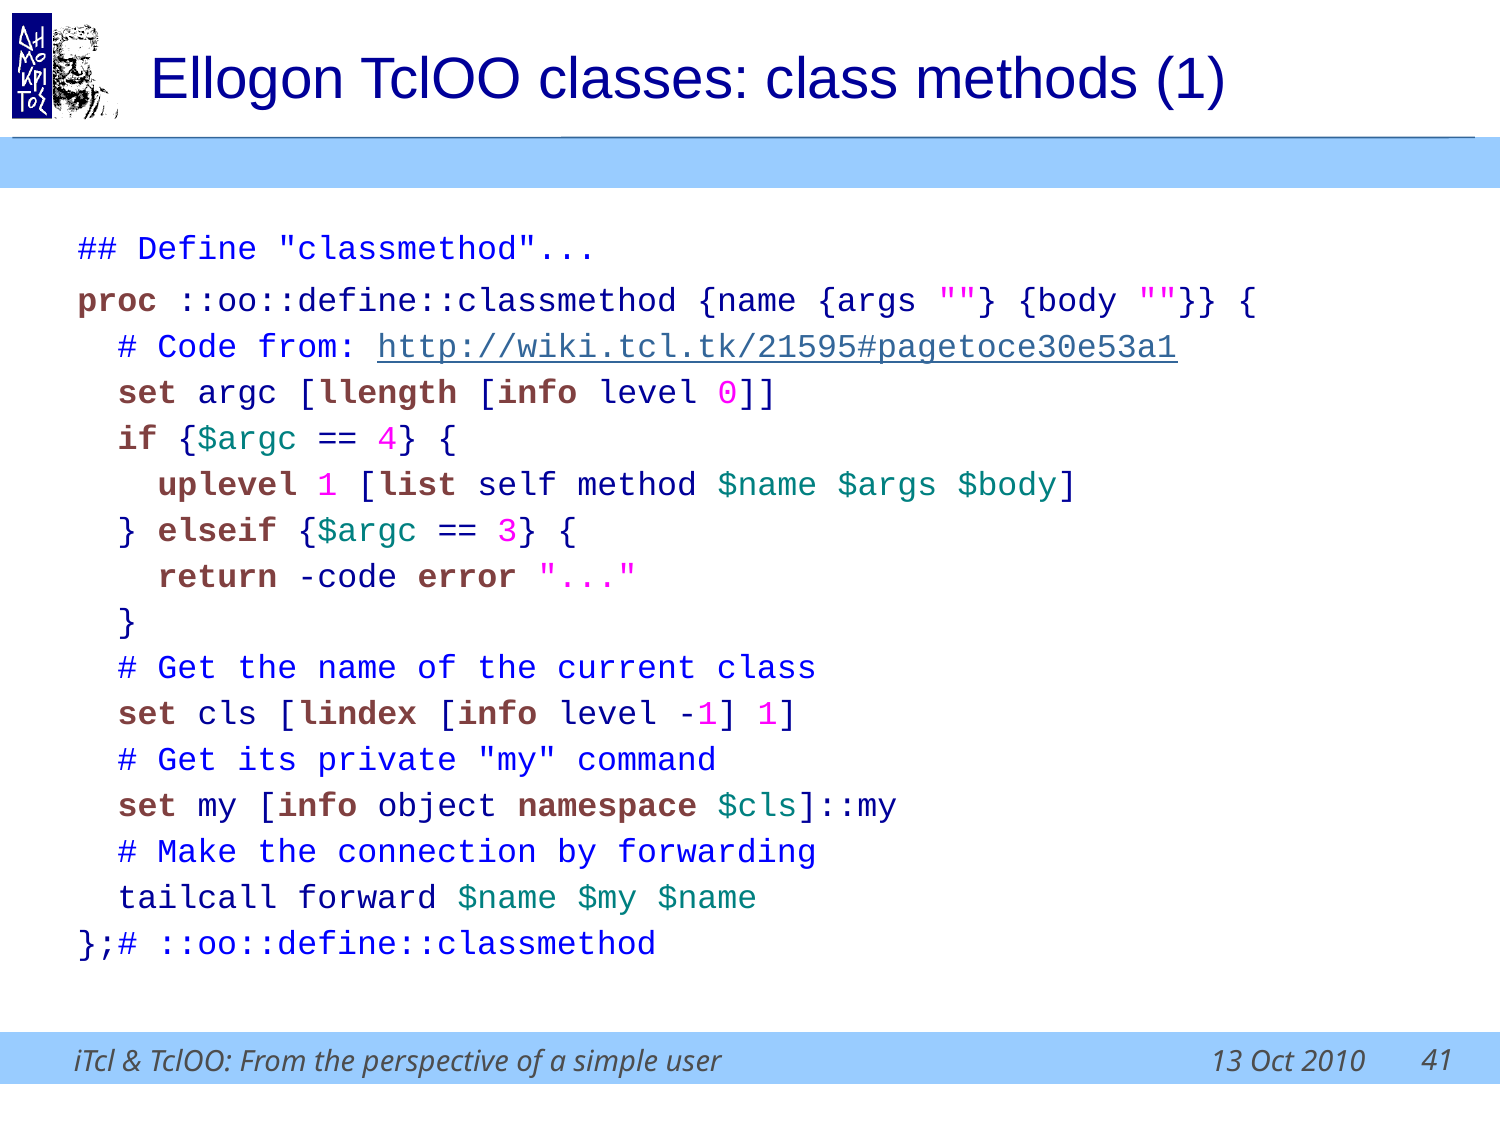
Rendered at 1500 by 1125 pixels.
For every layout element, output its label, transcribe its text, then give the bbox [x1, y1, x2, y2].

list ## Define "classmethod"... proc ::oo::define::classmethod {name {args ""} {body ""}} { # Code from: http://wiki.tcl.tk/21595#pagetoce30e53a1 set argc [llength [info level 0]] if {$argc == 4} { uplevel 1 [list self method $name $args $body] } elseif {$argc == 3} { return -code error "..." } # Get the name of the current class set cls [lindex [info level -1] 1] # Get its private "my" command set my [info object namespace $cls]::my # Make the connection by forwarding tailcall forward $name $my $name };# ::oo::define::classmethod [62, 212, 1476, 1001]
title Ellogon TclOO classes: class methods (1) [135, 12, 1476, 138]
slide_number 41 [1399, 1033, 1476, 1084]
footer iTcl & TclOO: From the perspective of a simple user [58, 1034, 1190, 1086]
picture [11, 13, 118, 120]
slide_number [1190, 1034, 1381, 1086]
